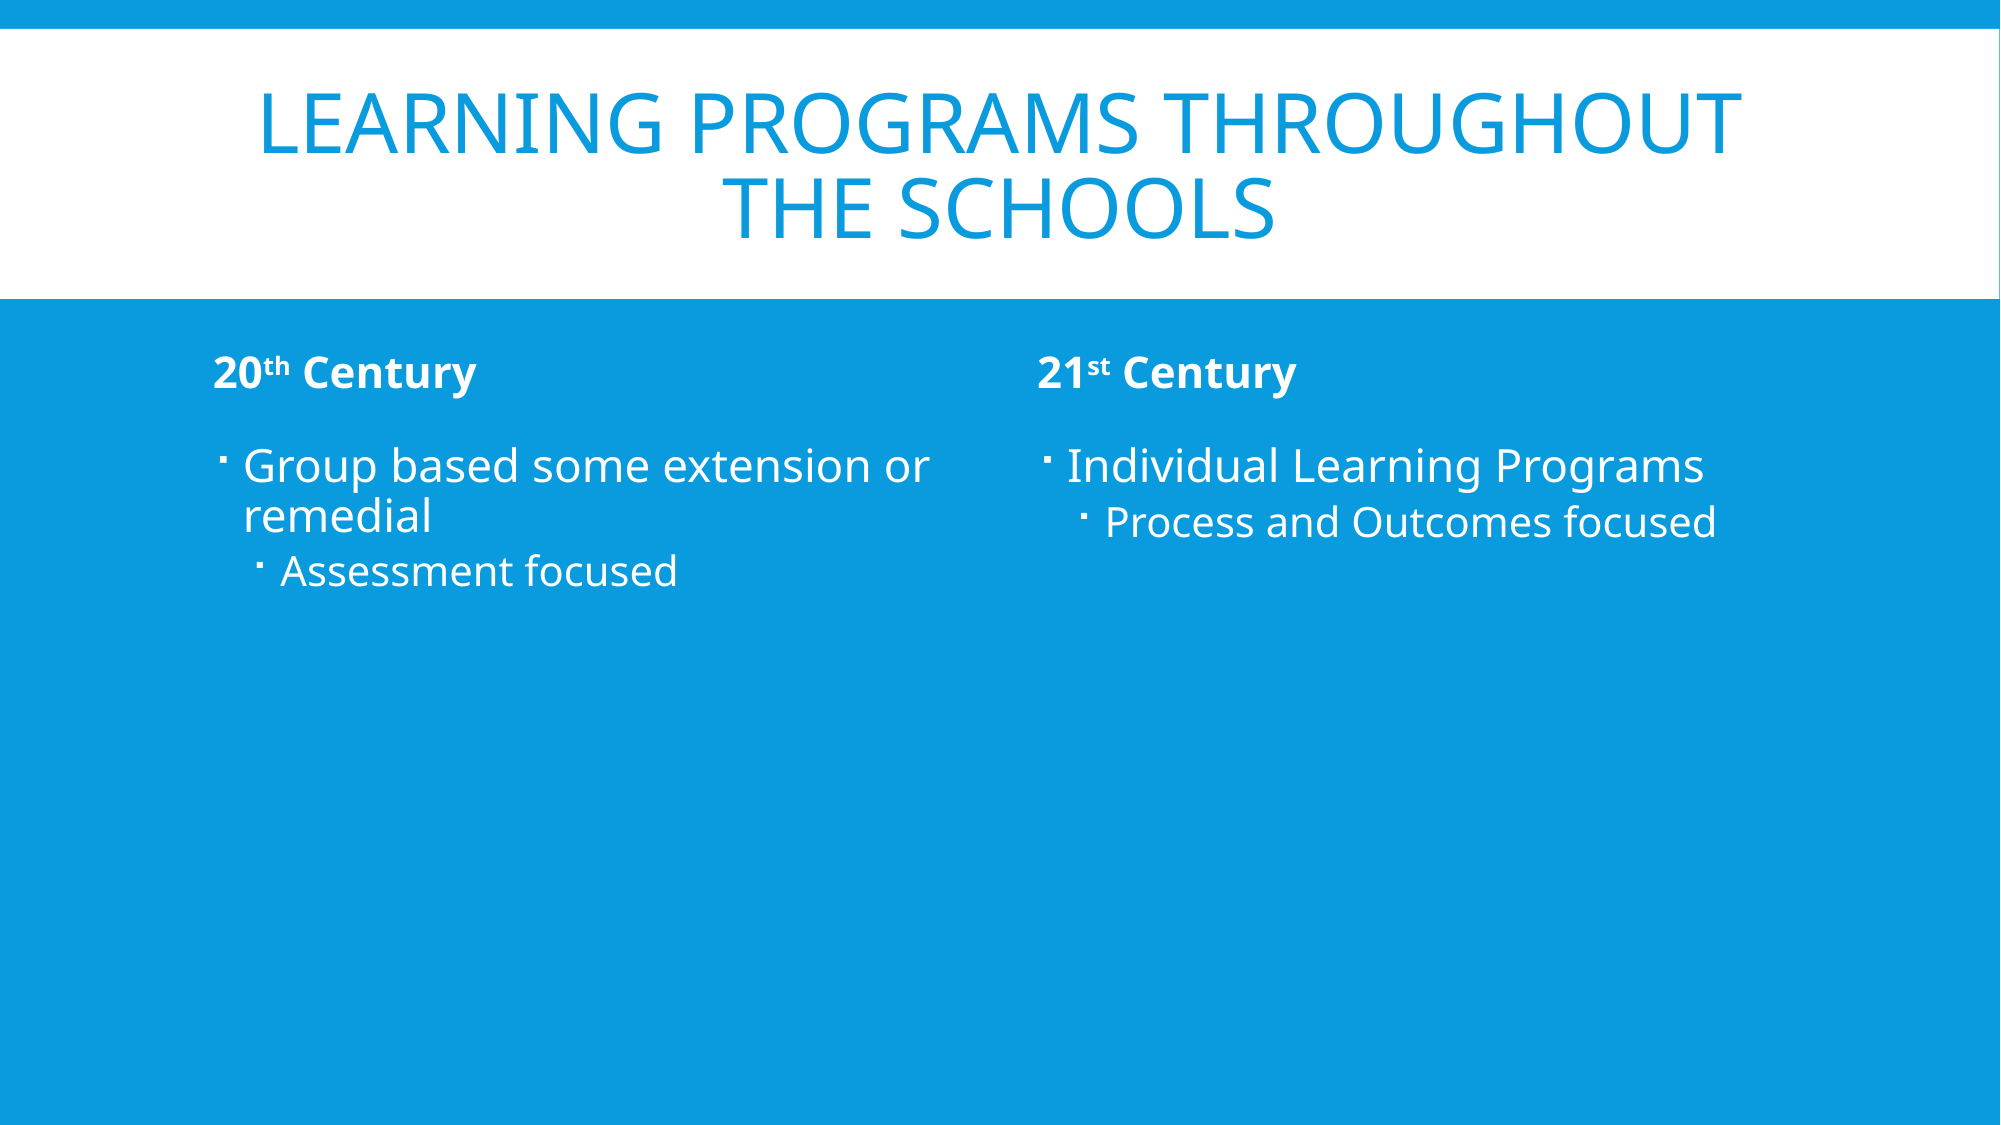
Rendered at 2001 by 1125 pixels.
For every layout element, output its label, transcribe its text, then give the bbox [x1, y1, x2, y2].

list 21st Century [1022, 313, 1803, 435]
list 20th Century [198, 313, 978, 435]
list Group based some extension or remedial Assessment focused [198, 435, 978, 1021]
title Learning Programs throughout the schools [197, 46, 1803, 295]
list Individual Learning Programs Process and Outcomes focused [1022, 435, 1803, 1021]
